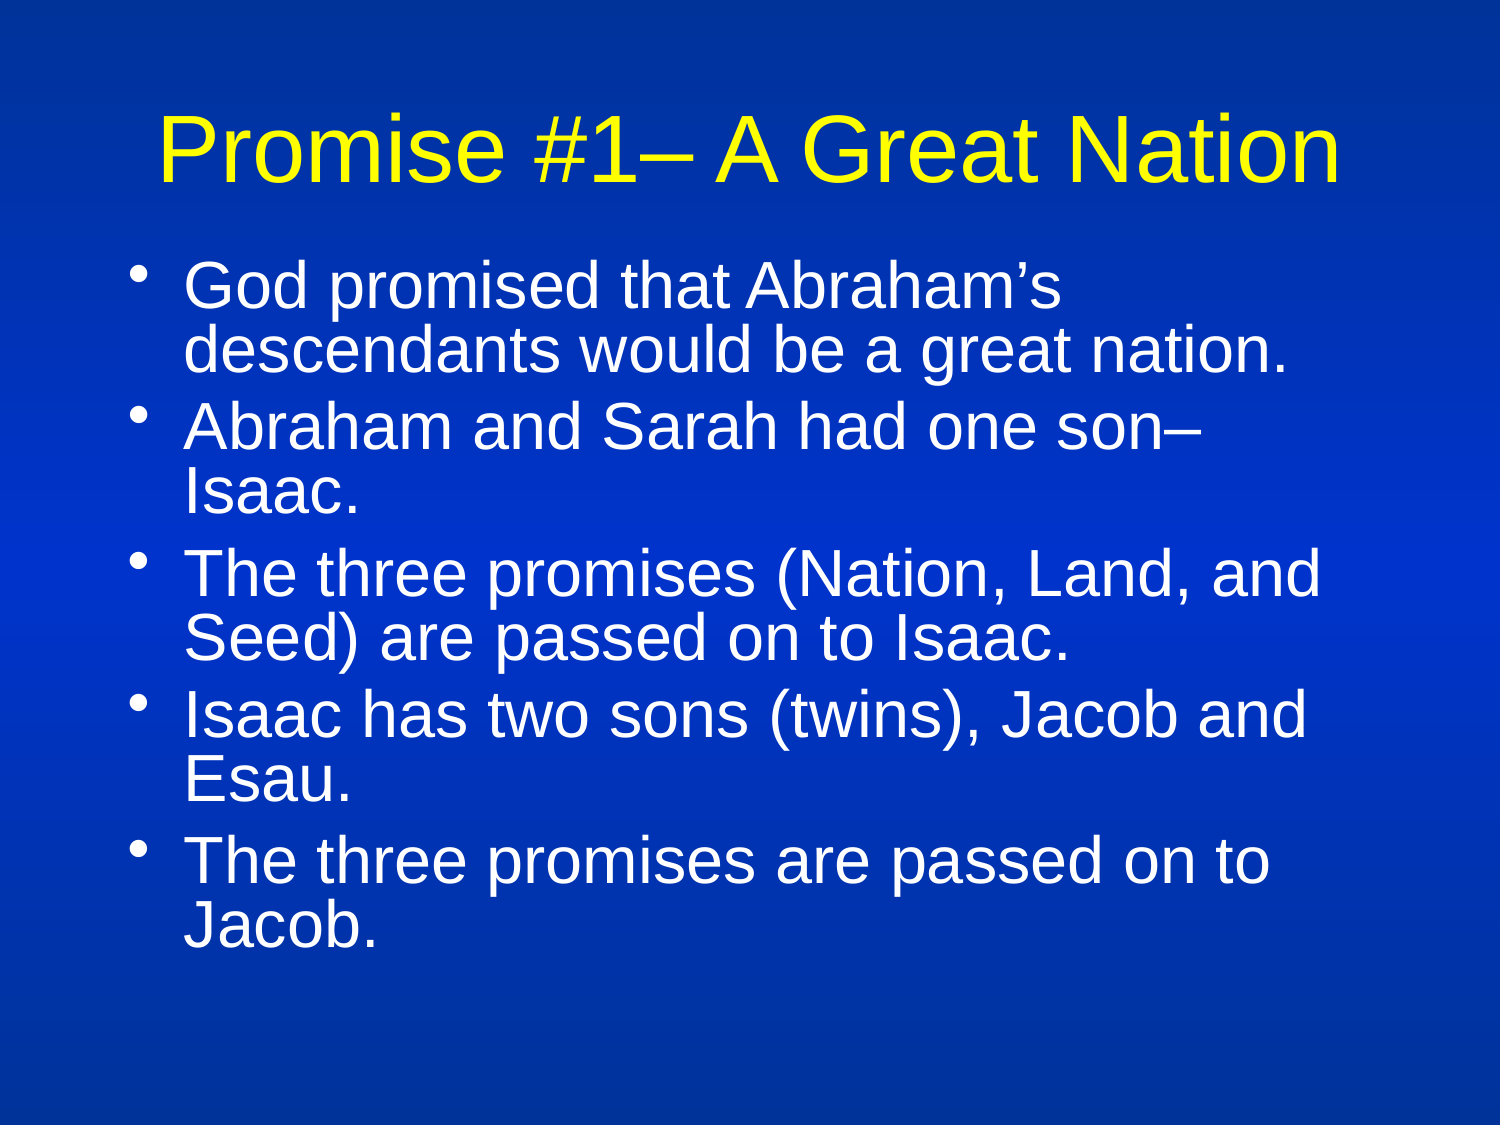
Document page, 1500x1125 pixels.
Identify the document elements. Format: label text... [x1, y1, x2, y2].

text_box The three promises (Nation, Land, and Seed) are passed on to Isaac. Isaac has two sons (twins), Jacob and Esau. [112, 537, 1388, 813]
list God promised that Abraham’s descendants would be a great nation. Abraham and Sarah had one son– Isaac. [112, 249, 1388, 537]
text_box The three promises are passed on to Jacob. [112, 825, 1388, 1013]
title Promise #1– A Great Nation [37, 50, 1463, 238]
